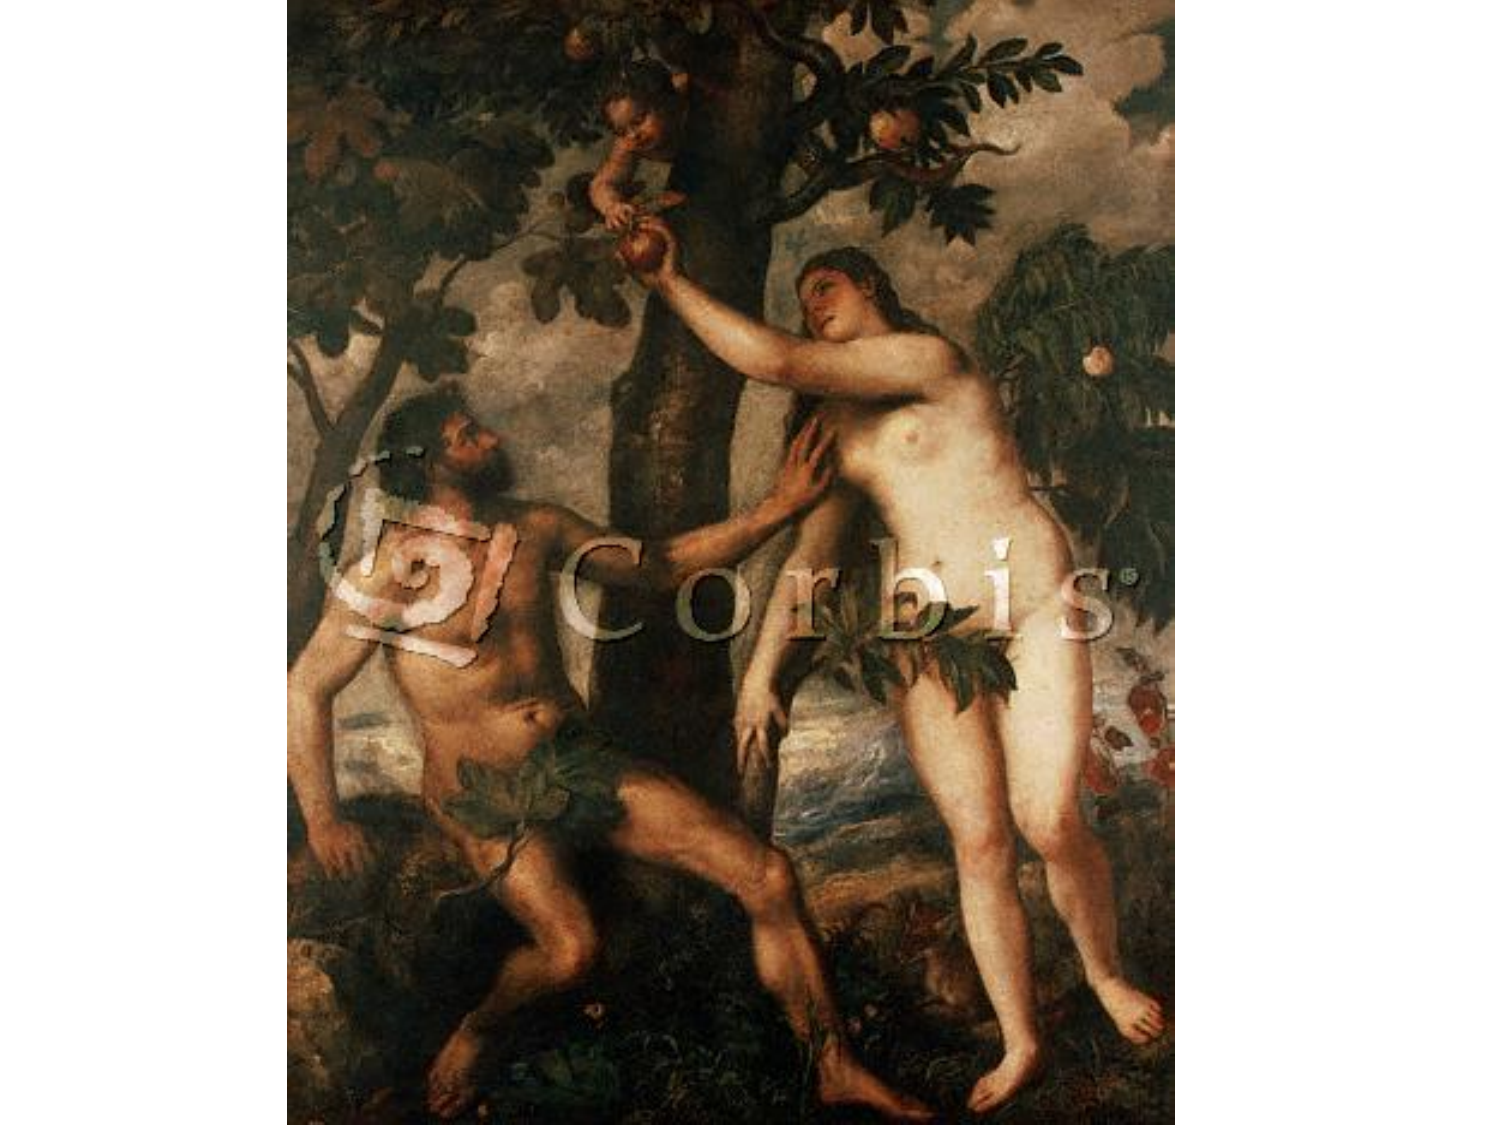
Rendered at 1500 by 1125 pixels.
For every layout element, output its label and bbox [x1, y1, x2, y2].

picture [287, 0, 1176, 1125]
